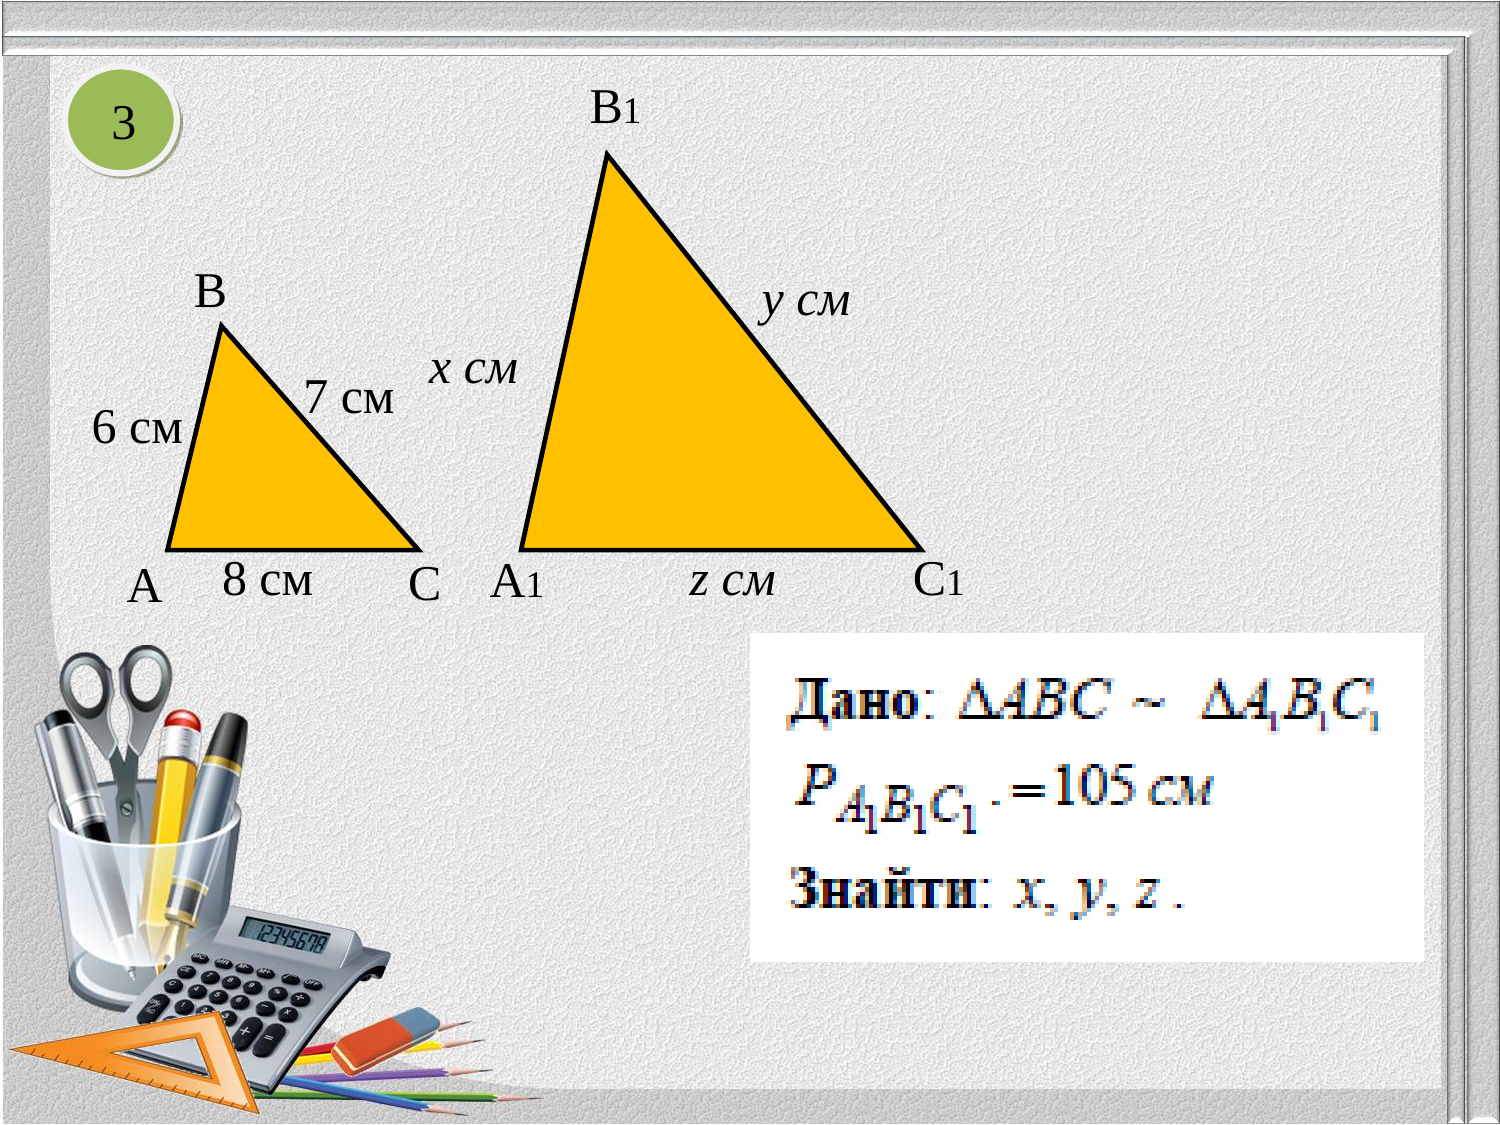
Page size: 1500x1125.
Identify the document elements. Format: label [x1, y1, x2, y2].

picture [0, 0, 1500, 1125]
text_box [64, 66, 74, 197]
text_box [76, 66, 999, 634]
